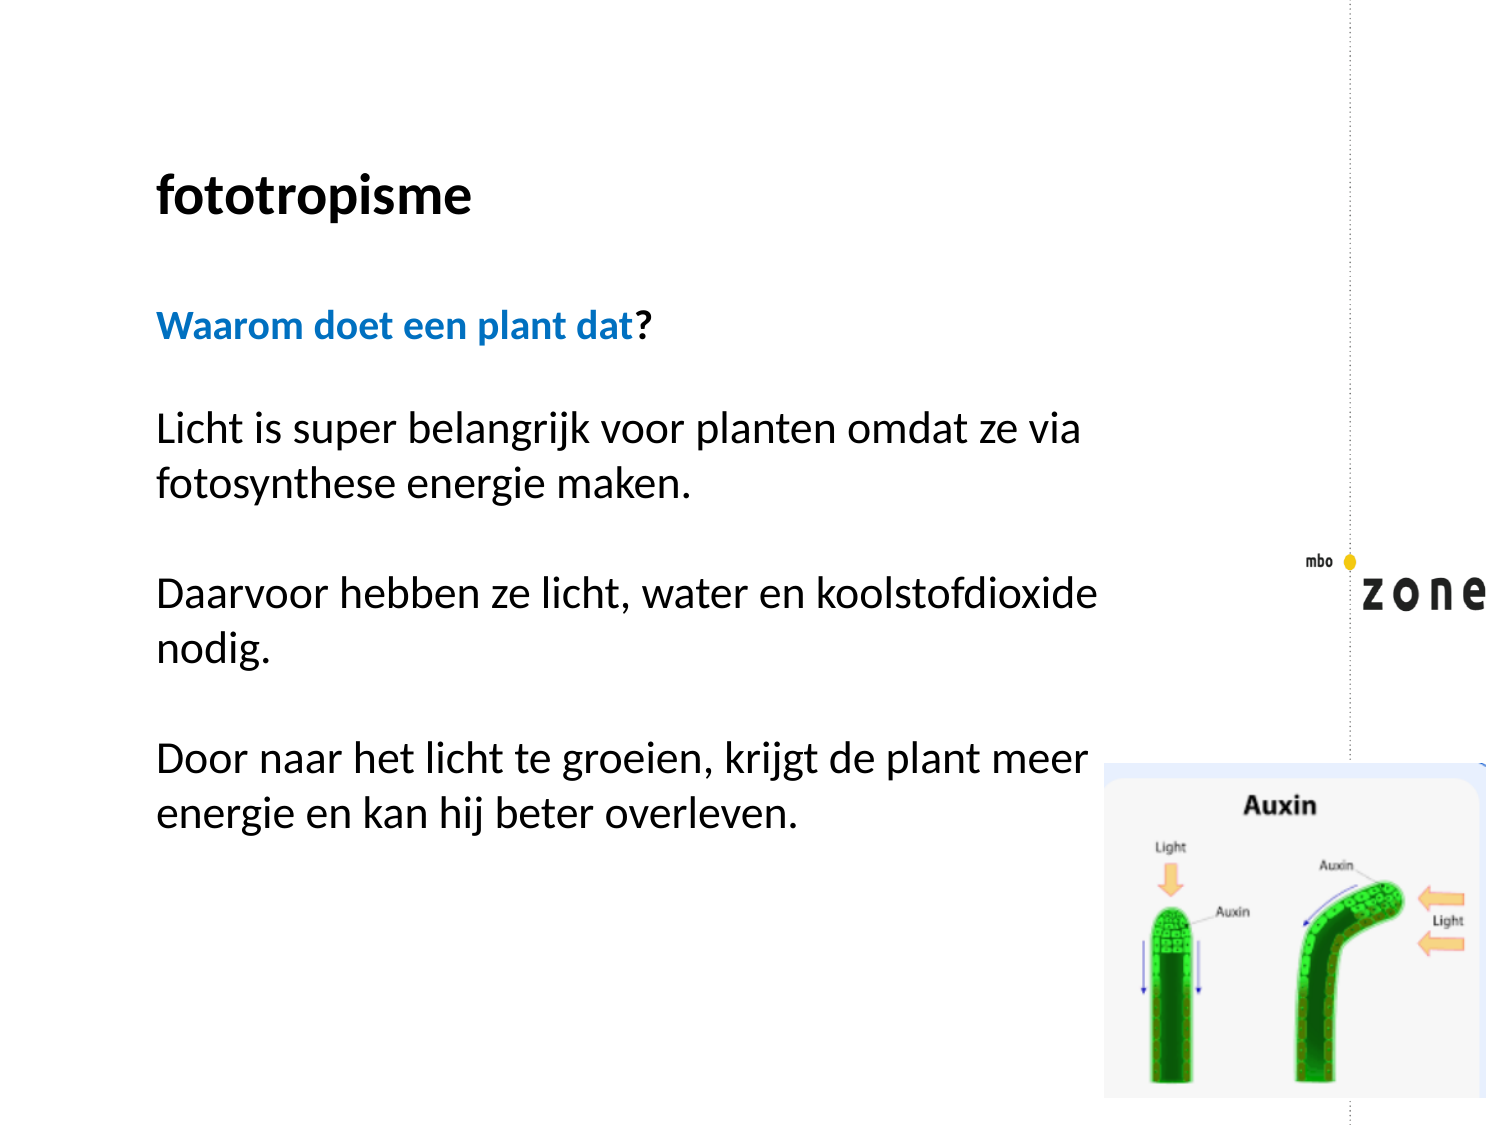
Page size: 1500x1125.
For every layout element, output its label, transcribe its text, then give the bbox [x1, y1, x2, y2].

text_box Waarom doet een plant dat? Licht is super belangrijk voor planten omdat ze via fotosynthese energie maken. Daarvoor hebben ze licht, water en koolstofdioxide nodig. Door naar het licht te groeien, krijgt de plant meer energie en kan hij beter overleven. [141, 290, 1235, 846]
picture [1104, 0, 1500, 1125]
text_box fototropisme [141, 149, 1084, 234]
